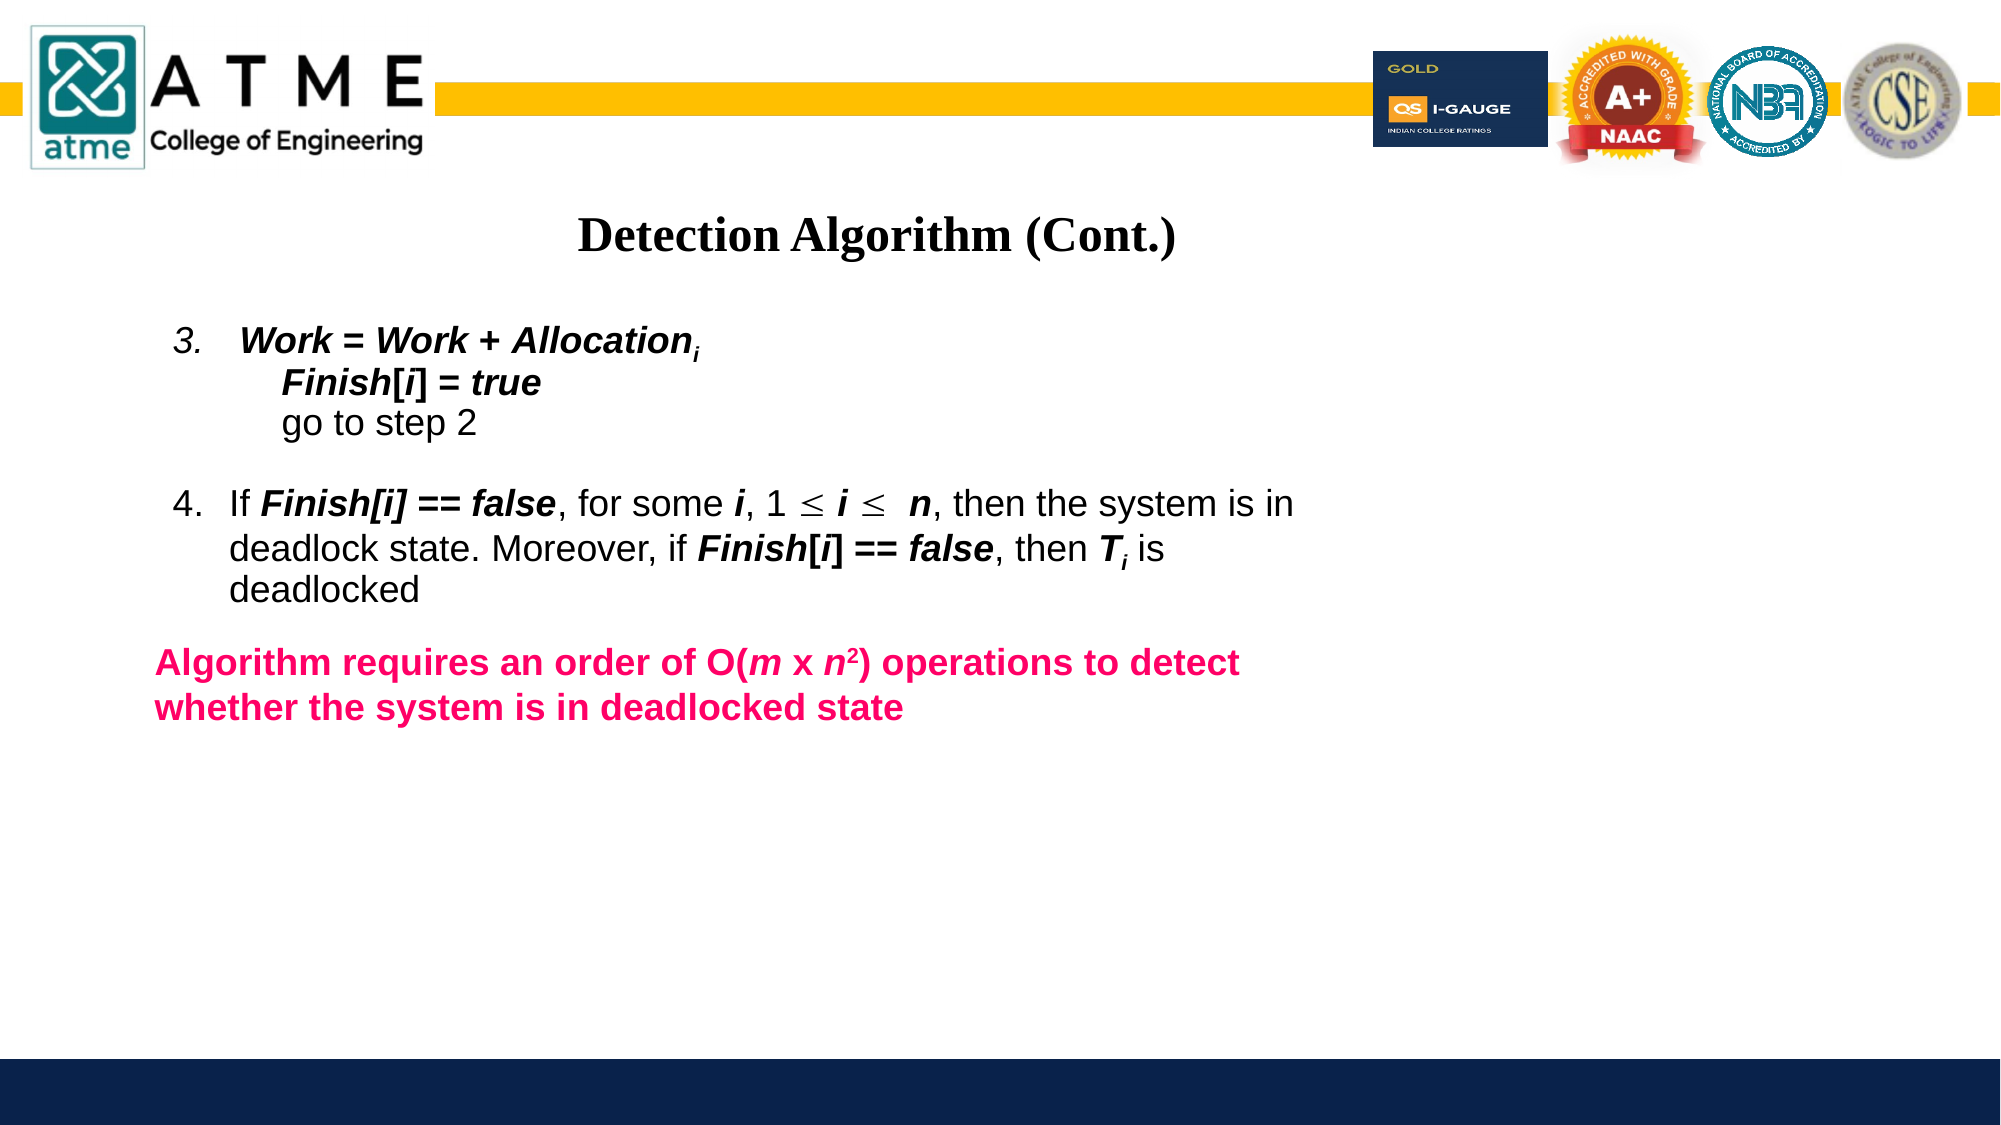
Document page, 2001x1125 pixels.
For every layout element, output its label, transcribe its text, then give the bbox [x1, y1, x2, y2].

picture [22, 15, 435, 178]
title Detection Algorithm (Cont.) [562, 193, 1803, 289]
list Work = Work + Allocationi Finish[i] = true go to step 2 If Finish[i] == false, for some i, 1  i  n, then the system is in deadlock state. Moreover, if Finish[i] == false, then Ti is deadlocked [158, 309, 1343, 630]
picture [1373, 20, 1828, 180]
text_box Algorithm requires an order of O(m x n2) operations to detect whether the system is in deadlocked state [139, 630, 1402, 799]
picture [1840, 26, 1968, 176]
picture [0, 1059, 2001, 1125]
